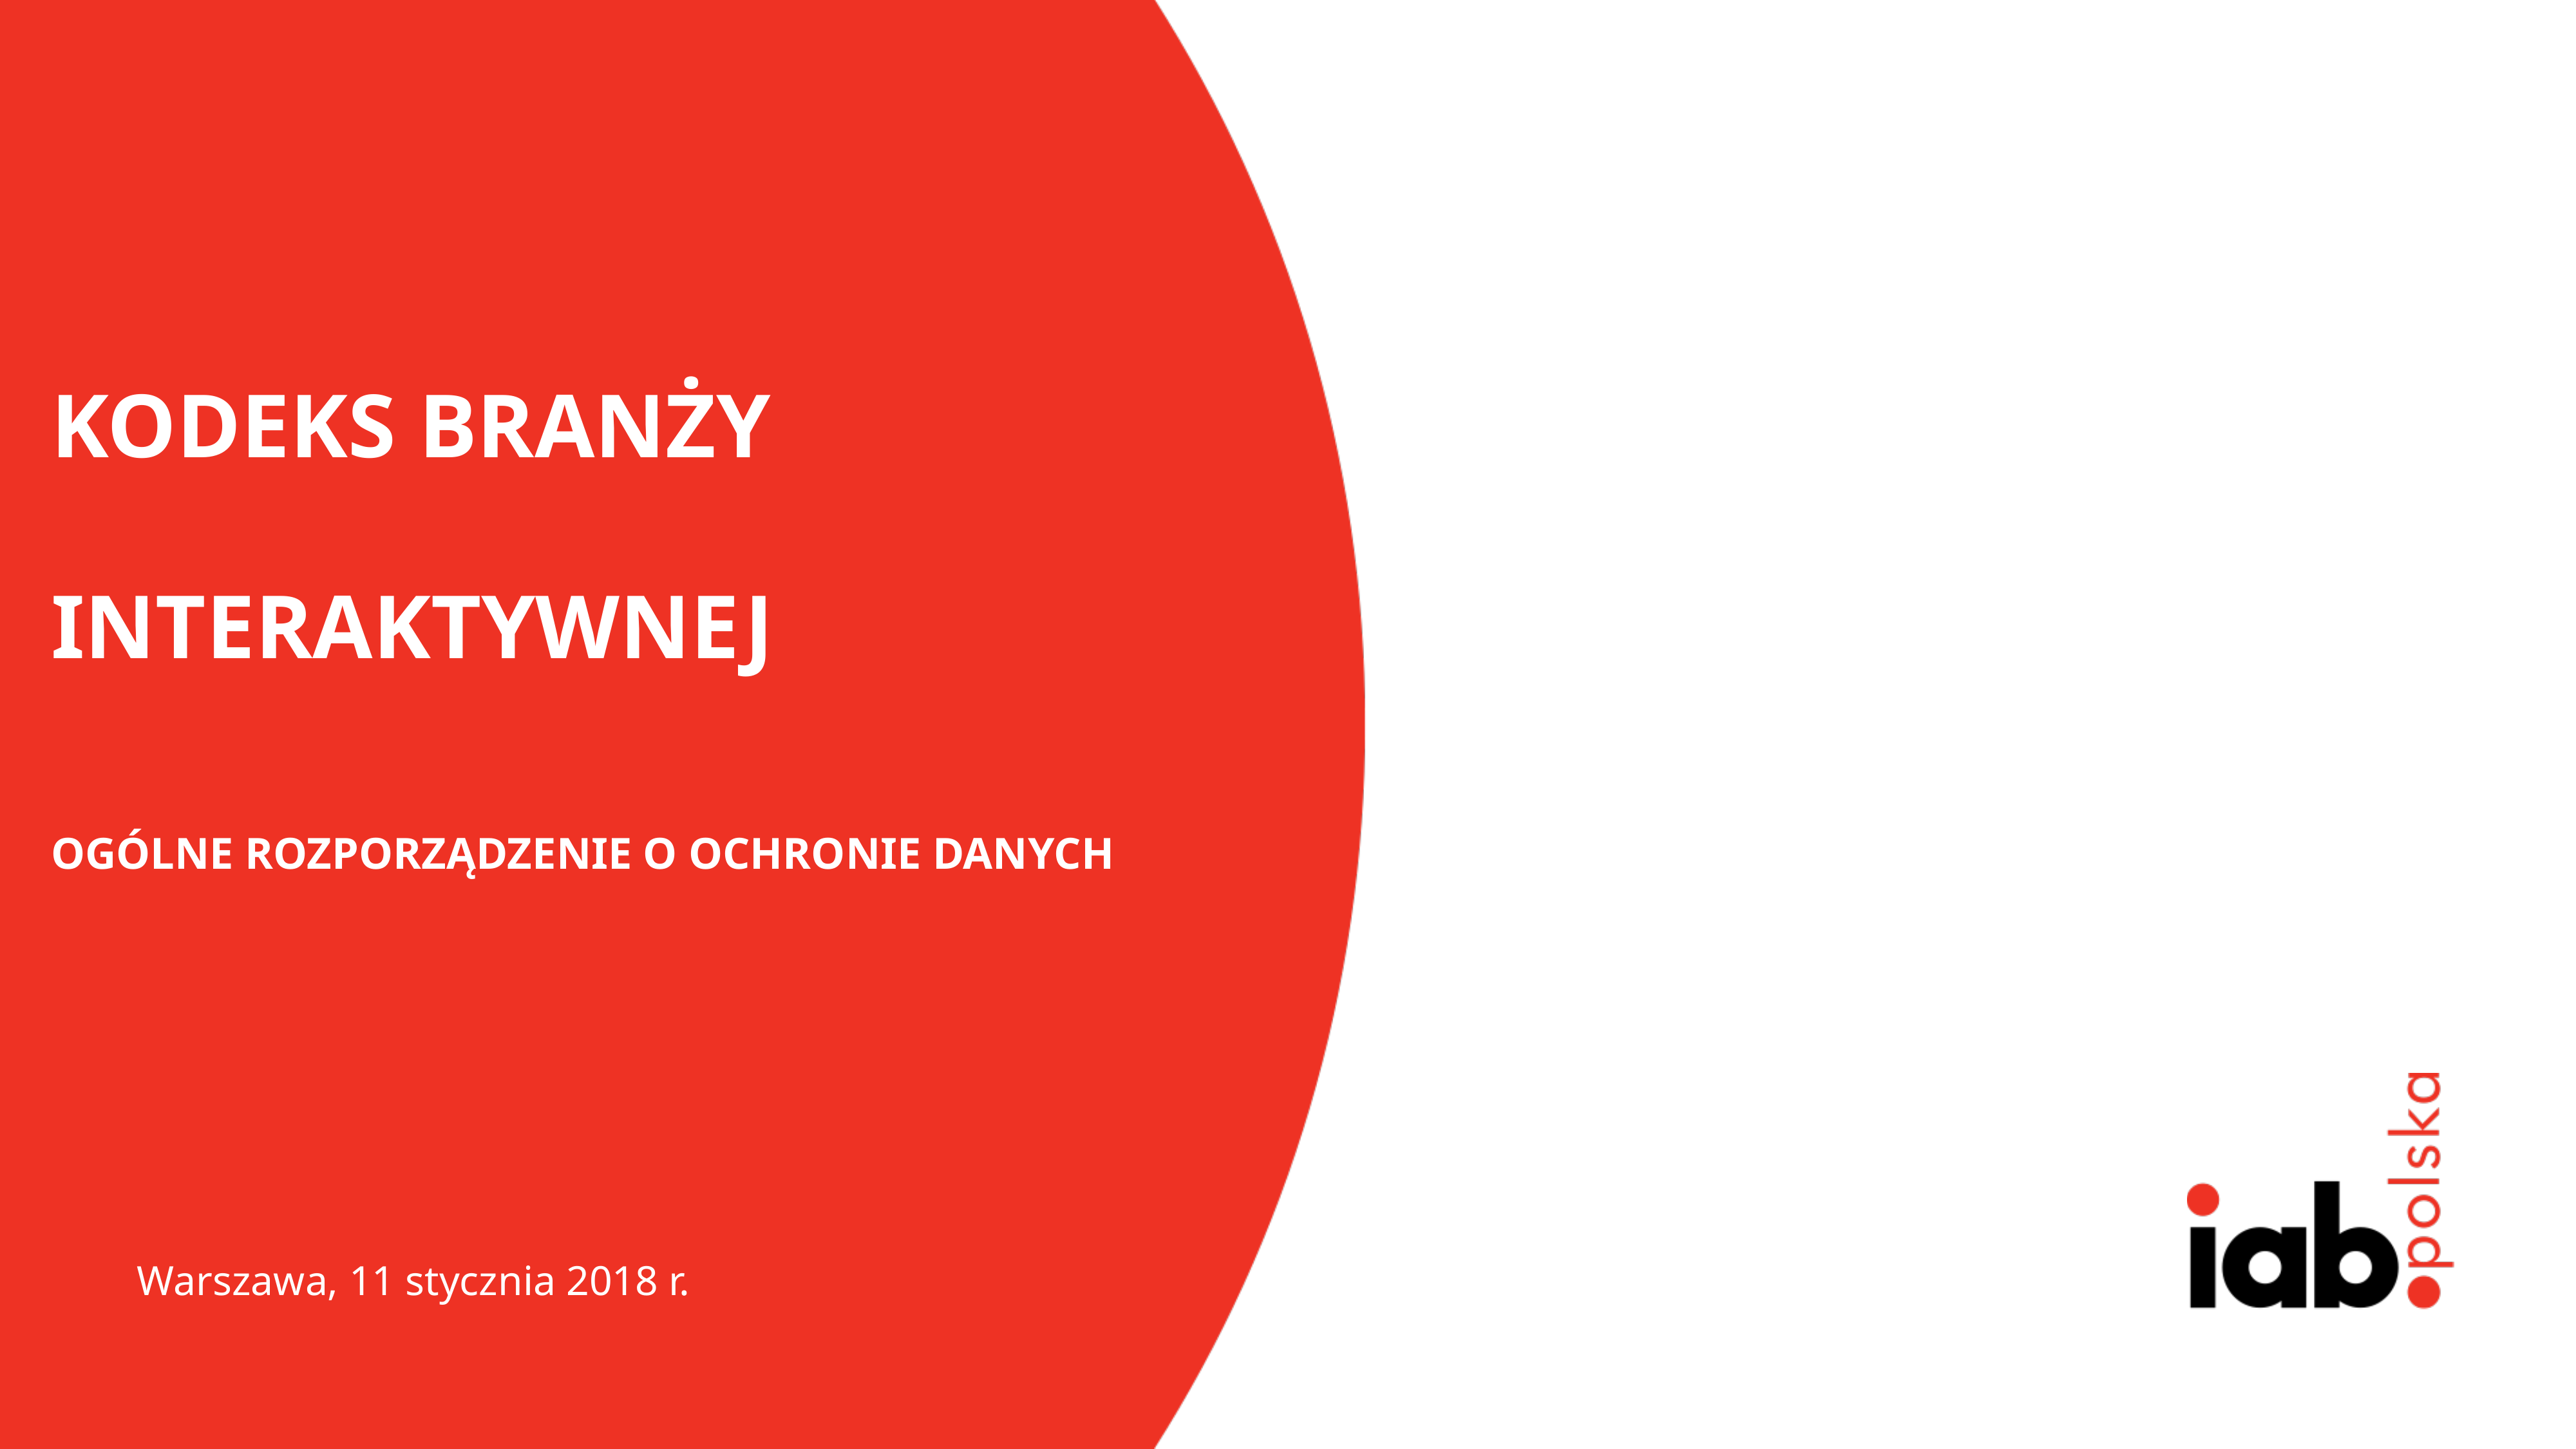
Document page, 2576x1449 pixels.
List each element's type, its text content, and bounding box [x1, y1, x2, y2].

picture [0, 0, 1367, 1449]
title Kodeks branży interaktywnej Ogólne rozporządzenie o ochronie danych [45, 268, 1502, 1074]
list Warszawa, 11 stycznia 2018 r. [131, 1072, 1233, 1309]
picture [2187, 1073, 2454, 1309]
